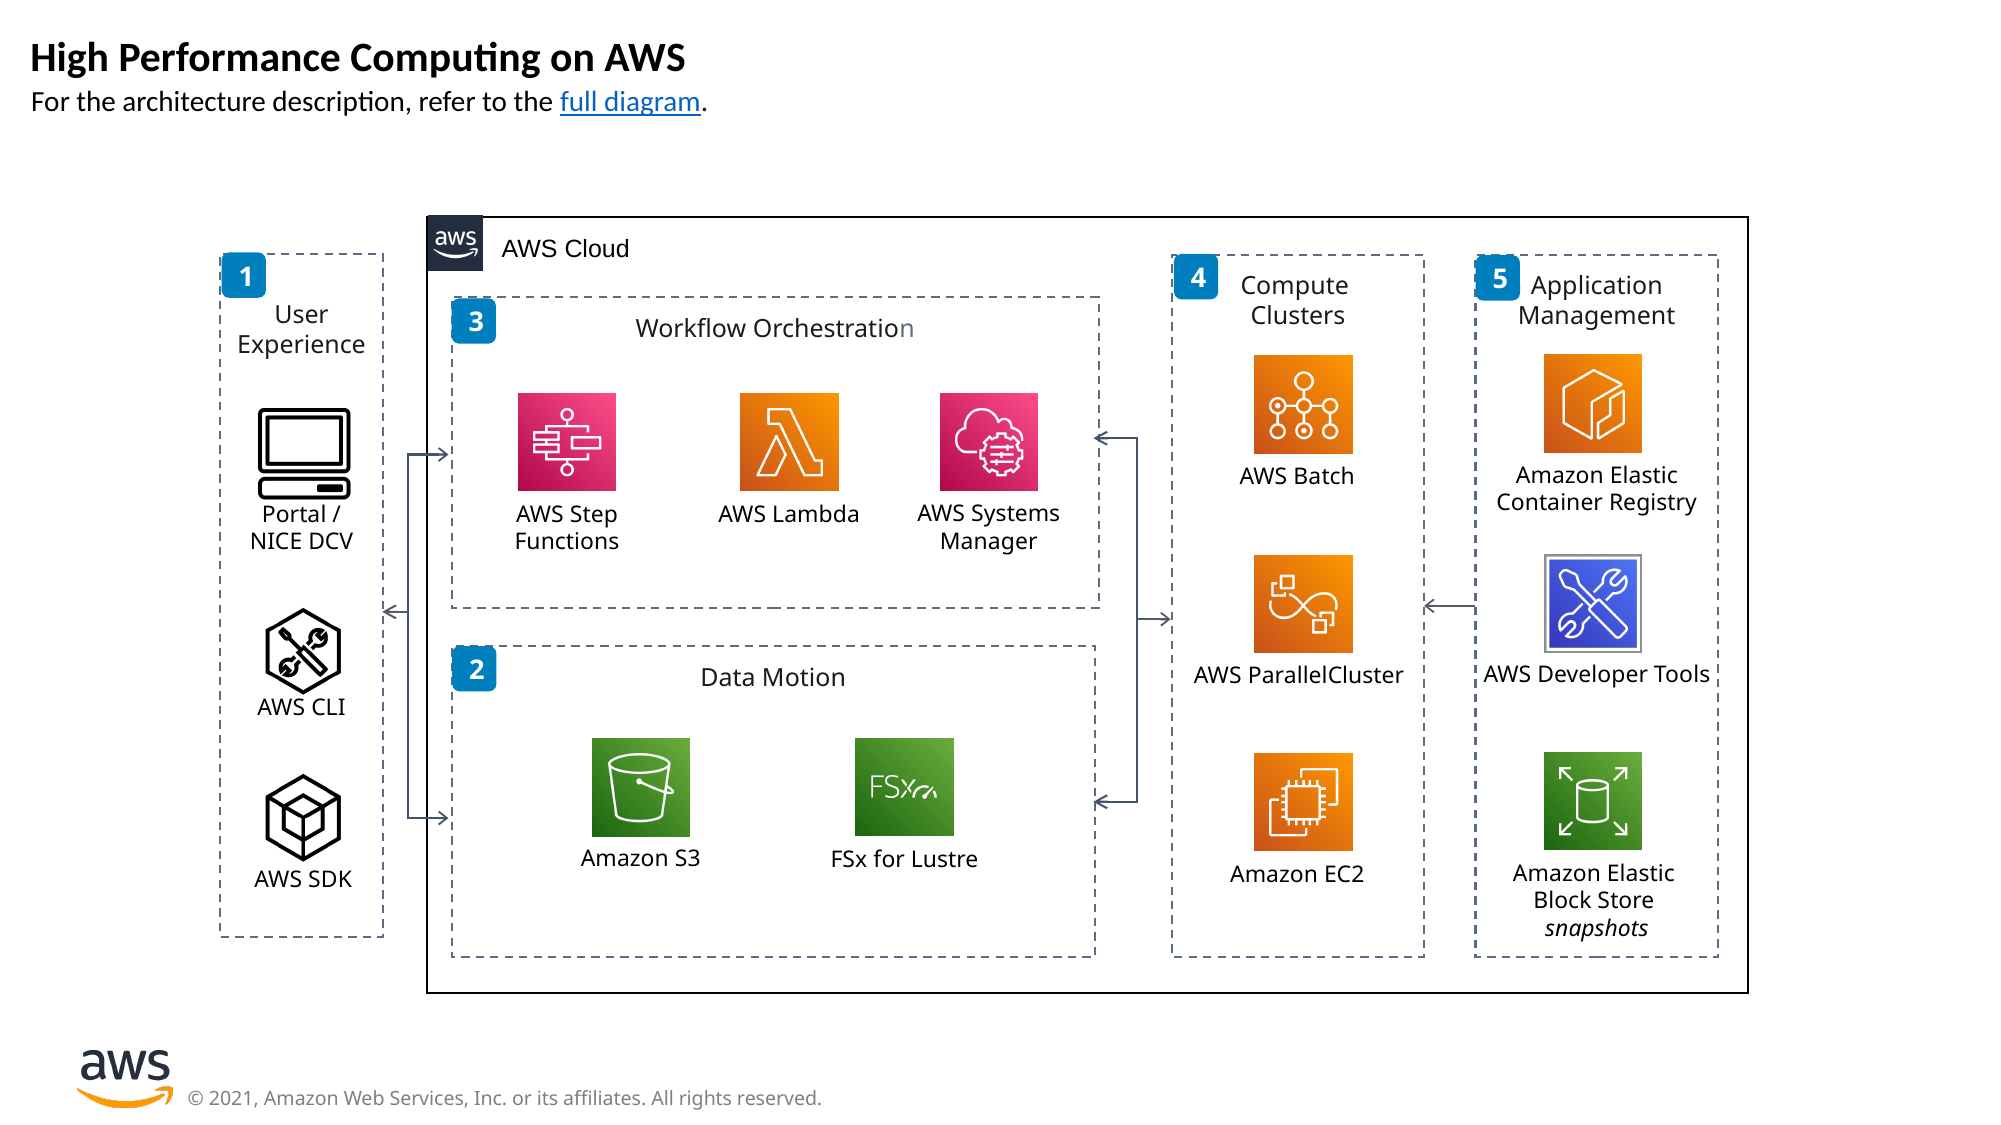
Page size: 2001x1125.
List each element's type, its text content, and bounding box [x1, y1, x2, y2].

picture [428, 215, 483, 271]
text_box Amazon Elastic Block Store snapshots [1469, 850, 1725, 948]
text_box AWS CLI [213, 685, 382, 728]
text_box For the architecture description, refer to the full diagram. [16, 75, 815, 125]
text_box High Performance Computing on AWS [15, 22, 1045, 87]
picture [940, 393, 1038, 491]
picture [1254, 355, 1353, 454]
text_box AWS SDK [221, 857, 385, 900]
picture [1254, 555, 1353, 653]
text_box [1093, 430, 1138, 809]
text_box AWS Step Functions [493, 491, 641, 562]
picture [592, 738, 690, 837]
text_box 1 [220, 251, 267, 299]
text_box FSx for Lustre [809, 837, 1000, 880]
text_box User Experience [219, 562, 382, 685]
text_box 3 [450, 297, 498, 345]
text_box Portal / NICE DCV [213, 491, 382, 562]
picture [1254, 753, 1353, 851]
text_box © 2021, Amazon Web Services, Inc. or its affiliates. All rights reserved. [187, 1085, 850, 1110]
text_box 5 [1474, 254, 1522, 302]
text_box AWS Batch [1170, 454, 1425, 497]
text_box Amazon Elastic Container Registry [1475, 452, 1719, 523]
picture [740, 393, 839, 491]
text_box User Experience [219, 728, 384, 938]
picture [1544, 554, 1642, 653]
text_box 4 [1172, 252, 1220, 301]
text_box AWS Cloud [426, 216, 1749, 994]
text_box AWS ParallelCluster [1174, 653, 1425, 696]
text_box AWS Lambda [694, 492, 884, 535]
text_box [382, 454, 449, 819]
picture [518, 393, 616, 491]
picture [254, 768, 352, 867]
picture [254, 404, 353, 503]
picture [1544, 354, 1642, 453]
text_box AWS Systems Manager [884, 491, 1093, 562]
picture [1544, 752, 1642, 851]
text_box 2 [451, 645, 498, 693]
picture [76, 1050, 173, 1108]
text_box Amazon EC2 [1170, 852, 1425, 895]
picture [855, 738, 954, 836]
text_box Amazon S3 [539, 836, 743, 879]
text_box AWS Developer Tools [1453, 652, 1741, 695]
picture [254, 602, 352, 700]
text_box User Experience [219, 253, 384, 491]
